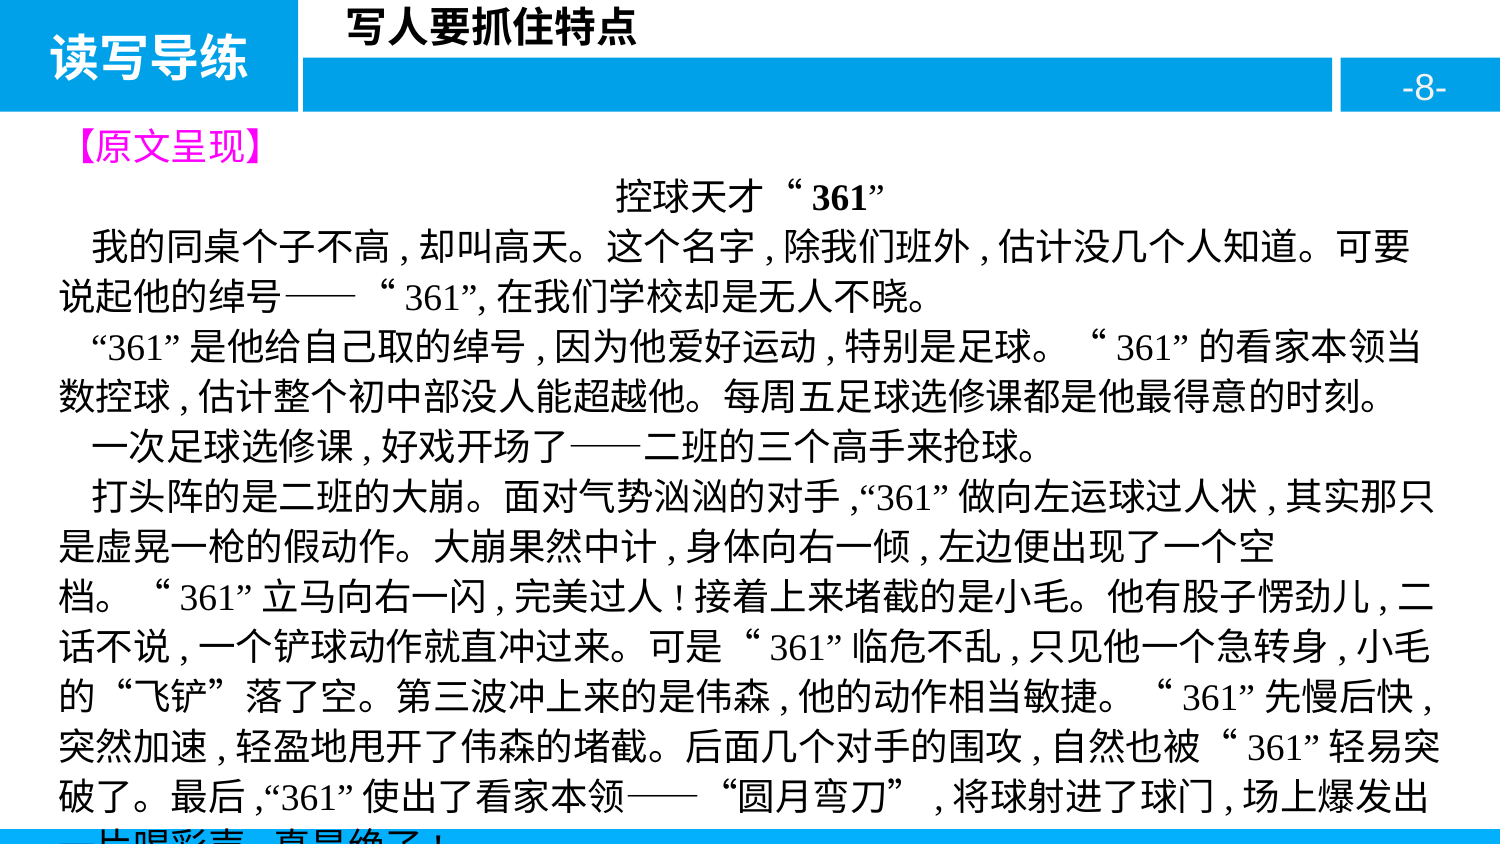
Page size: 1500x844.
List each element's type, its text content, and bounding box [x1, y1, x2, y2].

text_box 【原文呈现】 控球天才“361” 我的同桌个子不高,却叫高天。这个名字,除我们班外,估计没几个人知道。可要说起他的绰号——“361”,在我们学校却是无人不晓。 “361”是他给自己取的绰号,因为他爱好运动,特别是足球。“361”的看家本领当数控球,估计整个初中部没人能超越他。每周五足球选修课都是他最得意的时刻。 一次足球选修课,好戏开场了——二班的三个高手来抢球。 打头阵的是二班的大崩。面对气势汹汹的对手,“361”做向左运球过人状,其实那只是虚晃一枪的假动作。大崩果然中计,身体向右一倾,左边便出现了一个空档。“361”立马向右一闪,完美过人!接着上来堵截的是小毛。他有股子愣劲儿,二话不说,一个铲球动作就直冲过来。可是“361”临危不乱,只见他一个急转身,小毛的“飞铲”落了空。第三波冲上来的是伟森,他的动作相当敏捷。“361”先慢后快,突然加速,轻盈地甩开了伟森的堵截。后面几个对手的围攻,自然也被“361”轻易突破了。最后,“361”使出了看家本领——“圆月弯刀”,将球射进了球门,场上爆发出一片喝彩声,真是绝了! [46, 112, 1454, 844]
